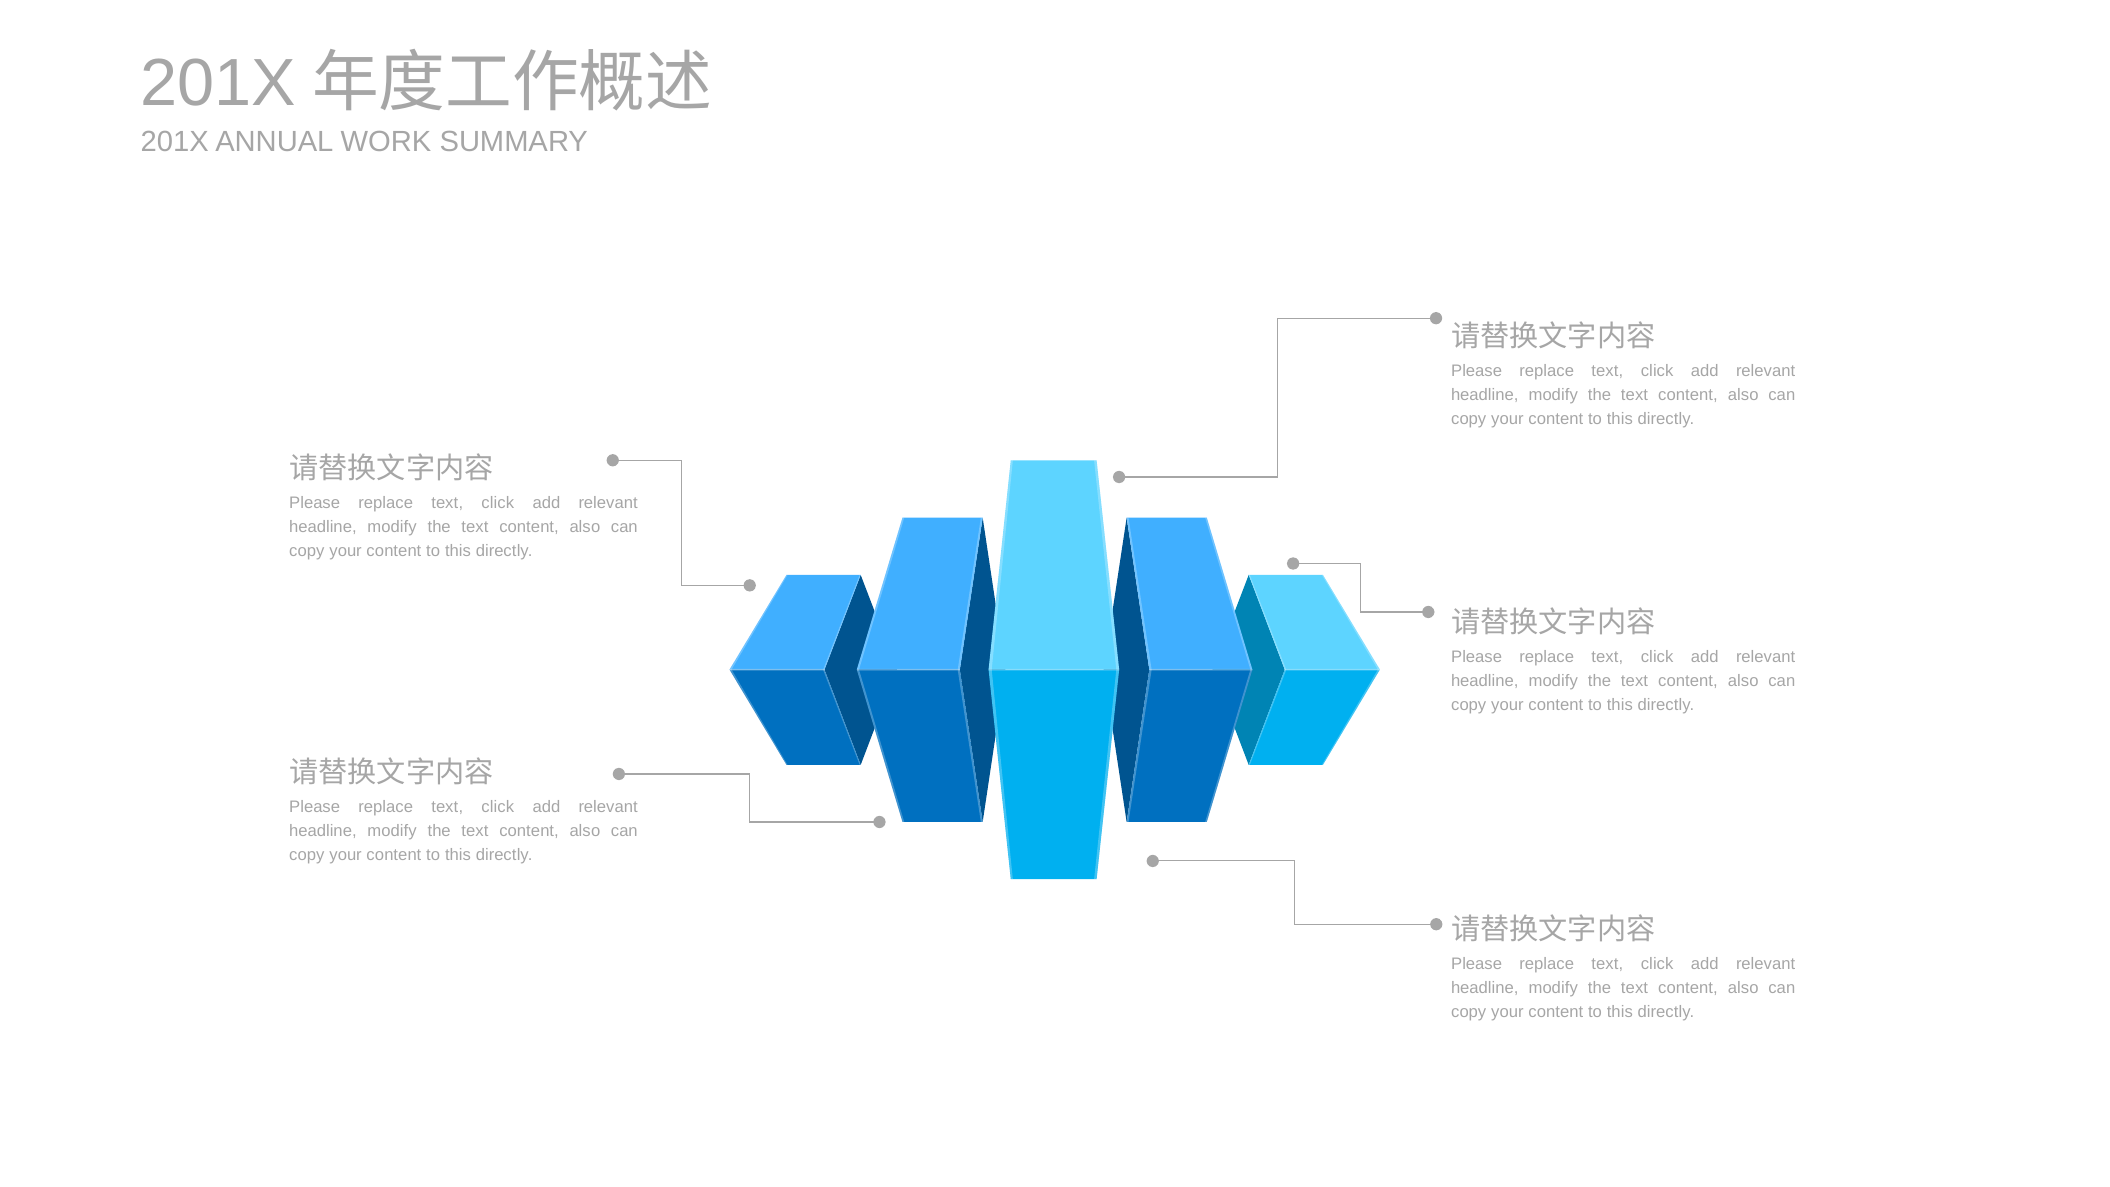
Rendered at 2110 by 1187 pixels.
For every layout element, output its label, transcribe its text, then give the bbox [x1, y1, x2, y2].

text_box 请替换文字内容 [1436, 302, 1682, 360]
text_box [618, 774, 880, 823]
text_box Please replace text, click add relevant headline, modify the text content, also can copy your content to this directly. [274, 785, 654, 872]
text_box 请替换文字内容 [1436, 588, 1682, 646]
text_box 请替换文字内容 [1436, 895, 1682, 953]
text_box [612, 460, 750, 586]
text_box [729, 460, 1380, 880]
text_box 请替换文字内容 [274, 434, 523, 492]
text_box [1152, 860, 1437, 923]
text_box 201X年度工作概述 [140, 38, 789, 119]
text_box Please replace text, click add relevant headline, modify the text content, also can copy your content to this directly. [1436, 941, 1811, 1029]
text_box 201X ANNUAL WORK SUMMARY [140, 122, 602, 158]
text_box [1119, 318, 1437, 477]
text_box 请替换文字内容 [274, 739, 523, 796]
text_box Please replace text, click add relevant headline, modify the text content, also can copy your content to this directly. [274, 480, 612, 567]
text_box Please replace text, click add relevant headline, modify the text content, also can copy your content to this directly. [1436, 634, 1811, 722]
text_box Please replace text, click add relevant headline, modify the text content, also can copy your content to this directly. [1437, 348, 1811, 436]
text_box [1293, 563, 1429, 613]
